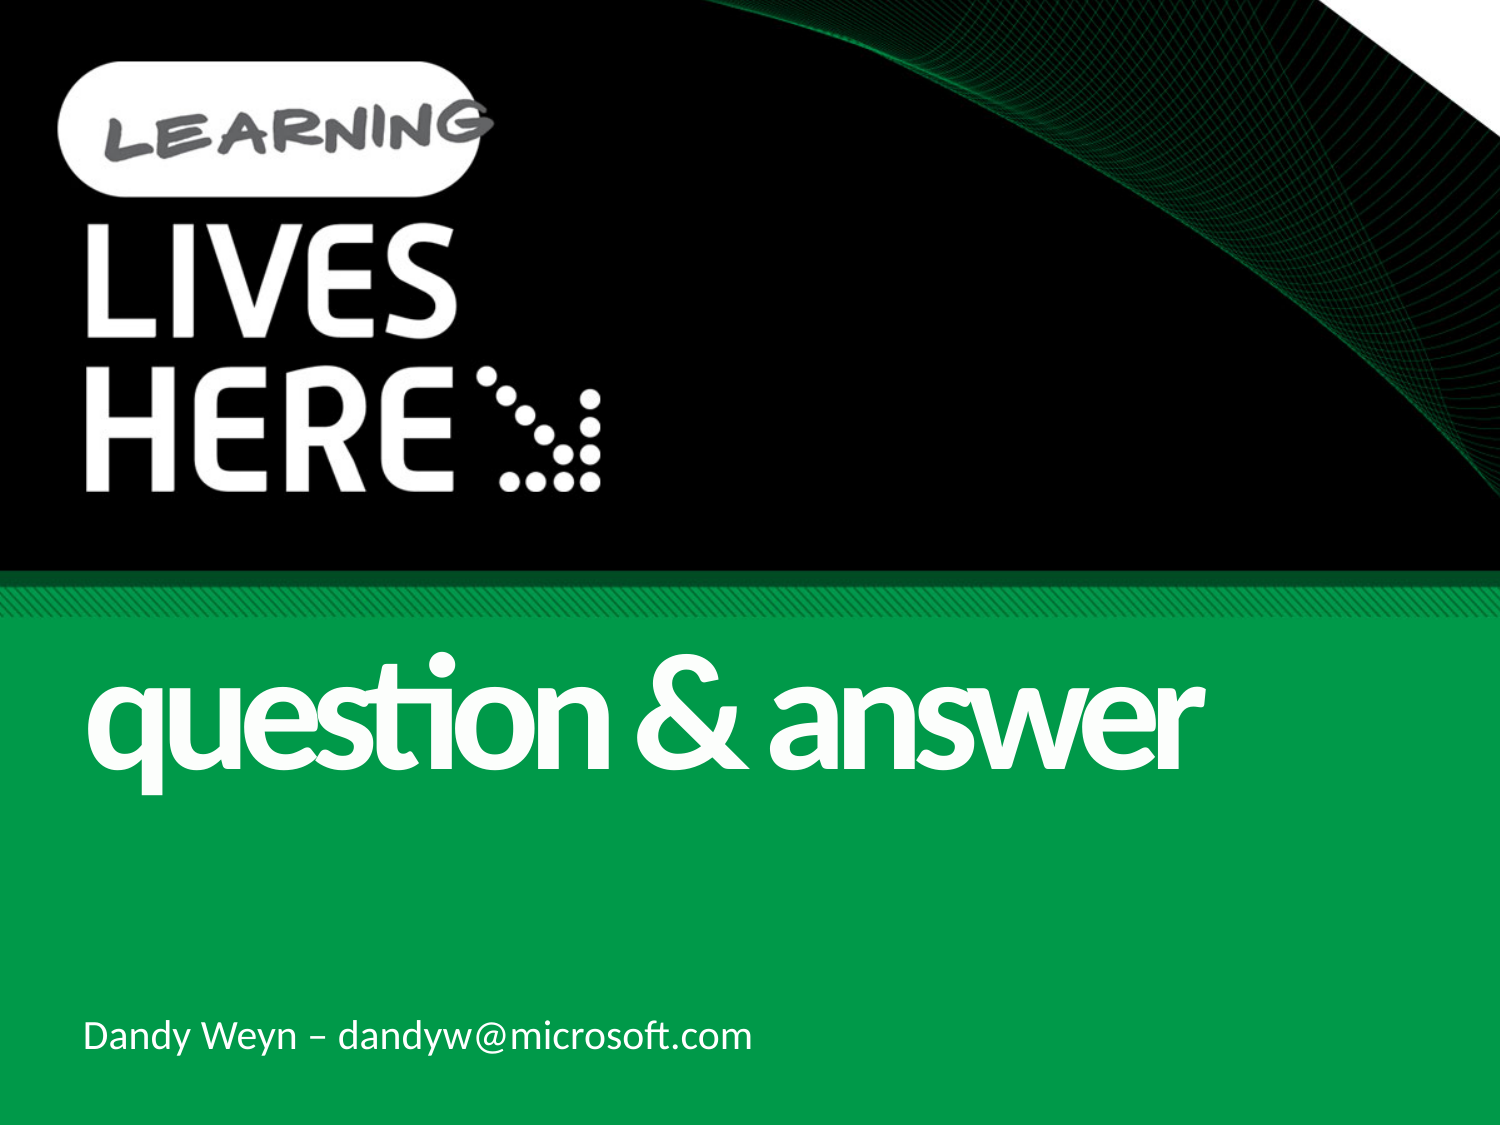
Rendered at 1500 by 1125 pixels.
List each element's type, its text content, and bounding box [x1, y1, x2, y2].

picture [0, 0, 1500, 1125]
list question & answer [83, 625, 1344, 800]
subtitle Dandy Weyn – dandyw@microsoft.com [82, 1013, 1199, 1090]
